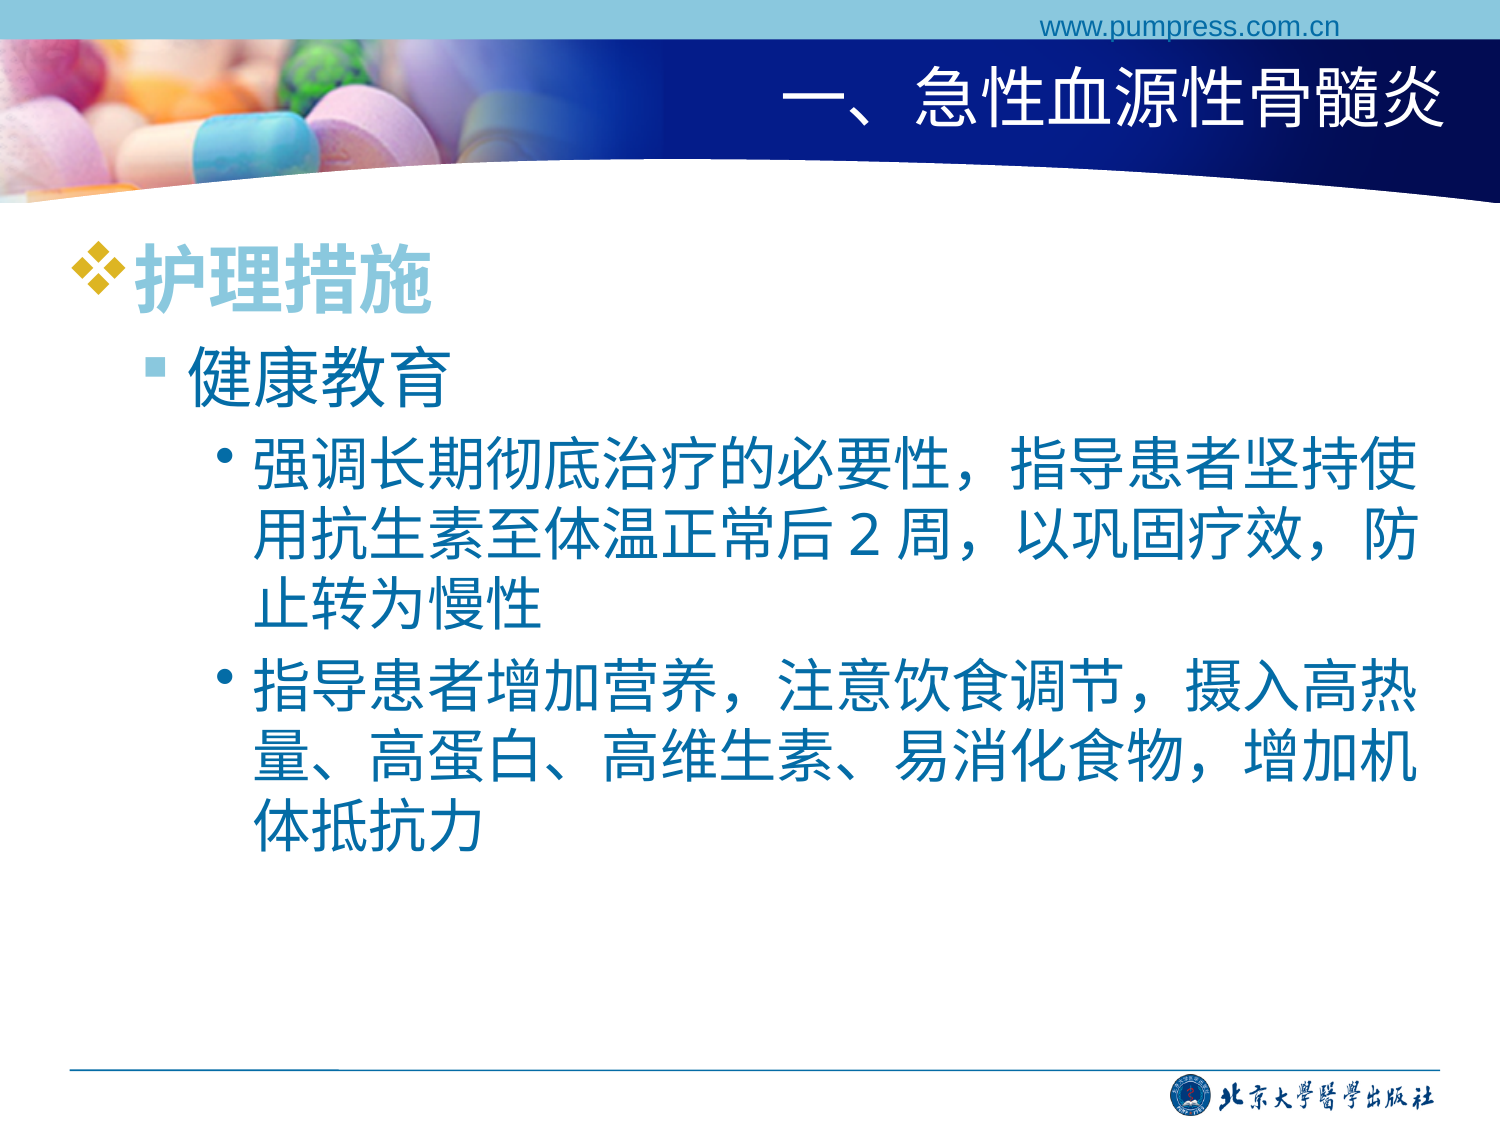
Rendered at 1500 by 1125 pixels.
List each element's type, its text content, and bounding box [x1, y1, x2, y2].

list 护理措施 健康教育 强调长期彻底治疗的必要性，指导患者坚持使用抗生素至体温正常后2周，以巩固疗效，防止转为慢性 指导患者增加营养，注意饮食调节，摄入高热量、高蛋白、高维生素、易消化食物，增加机体抵抗力 [49, 224, 1463, 1026]
picture [0, 40, 1500, 203]
slide_number www.pumpress.com.cn [1025, 0, 1463, 38]
title 一、急性血源性骨髓炎 [137, 49, 1463, 143]
picture [1170, 1074, 1436, 1118]
